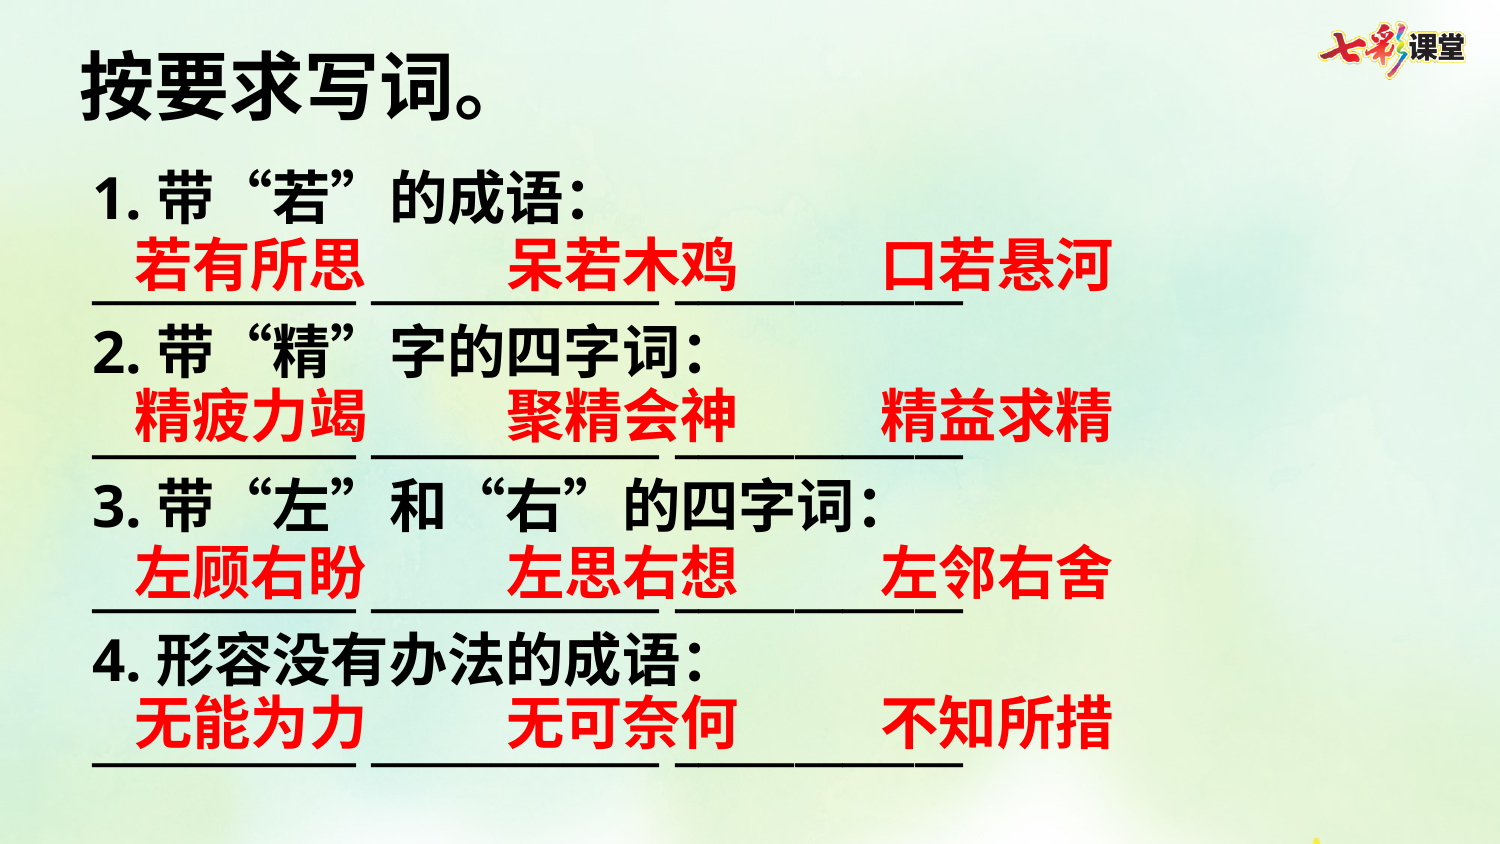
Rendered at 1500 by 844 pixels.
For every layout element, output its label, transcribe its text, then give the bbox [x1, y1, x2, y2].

text_box 聚精会神 [491, 371, 761, 457]
text_box 精益求精 [865, 371, 1170, 457]
text_box 呆若木鸡 [491, 220, 817, 306]
text_box 左顾右盼 [119, 529, 402, 614]
picture [0, 0, 1500, 844]
text_box 左思右想 [491, 529, 774, 614]
text_box 口若悬河 [865, 220, 1150, 306]
text_box 无可奈何 [491, 678, 813, 764]
text_box 按要求写词。 [64, 32, 586, 137]
text_box 无能为力 [119, 678, 441, 764]
text_box 精疲力竭 [119, 371, 407, 457]
text_box 不知所措 [865, 678, 1187, 764]
text_box 1.带“若”的成语： ___________ ____________ ____________ 2.带“精”字的四字词： ___________ ____________ ____________ 3.带“左”和“右”的四字词： ___________ ____________ ____________ 4.形容没有办法的成语： ___________ ____________ ____________ [77, 146, 1424, 778]
text_box 若有所思 [119, 220, 400, 306]
text_box 左邻右舍 [865, 529, 1162, 614]
